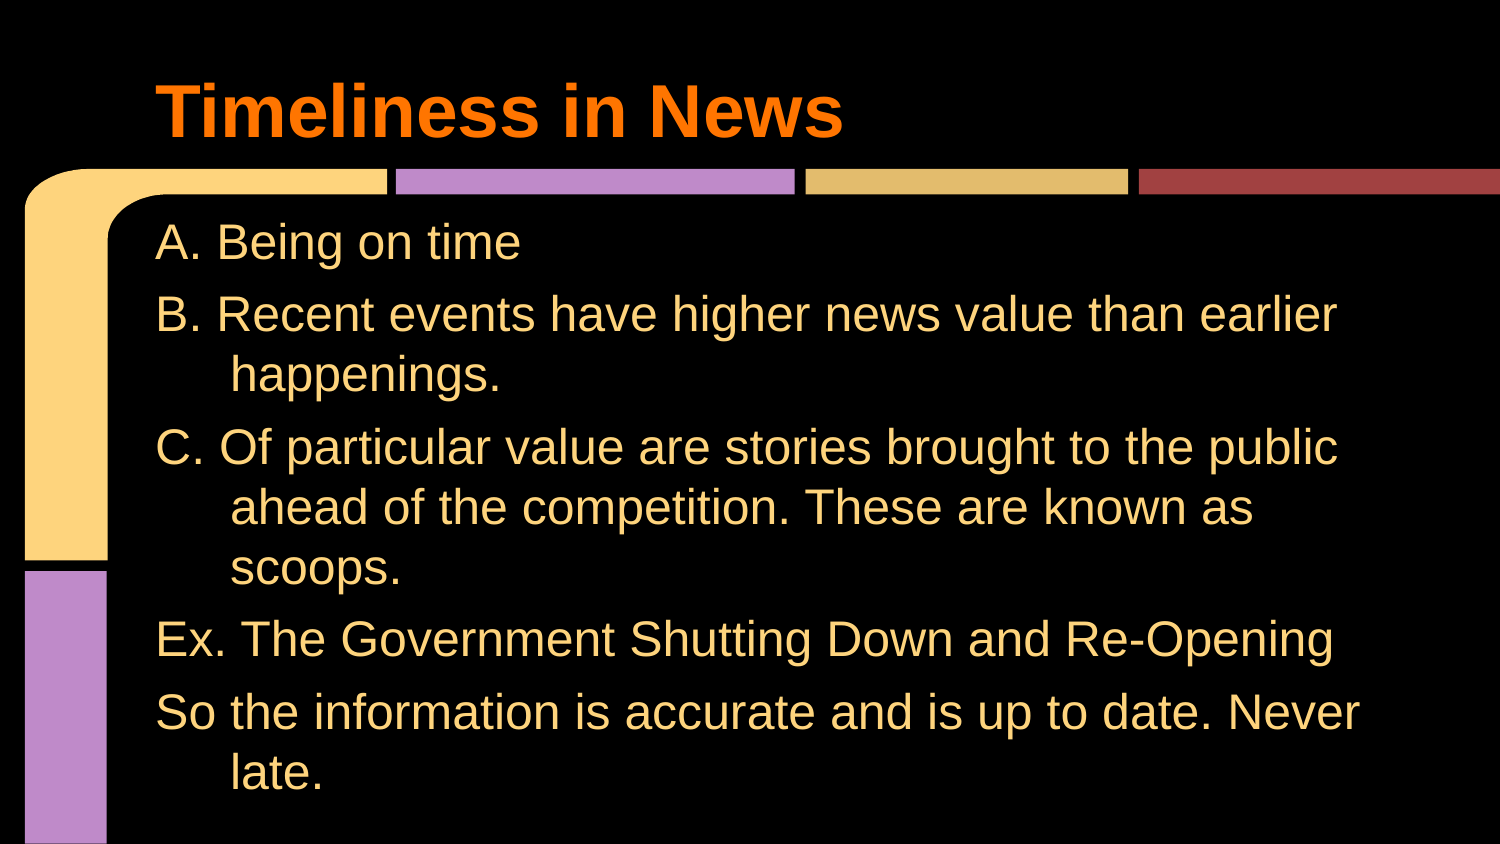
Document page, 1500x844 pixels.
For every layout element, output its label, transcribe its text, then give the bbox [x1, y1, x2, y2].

title Timeliness in News [140, 26, 1425, 168]
list A. Being on time B. Recent events have higher news value than earlier happenings. C. Of particular value are stories brought to the public ahead of the competition. These are known as scoops. Ex. The Government Shutting Down and Re-Opening So the information is accurate and is up to date. Never late. [140, 194, 1425, 808]
